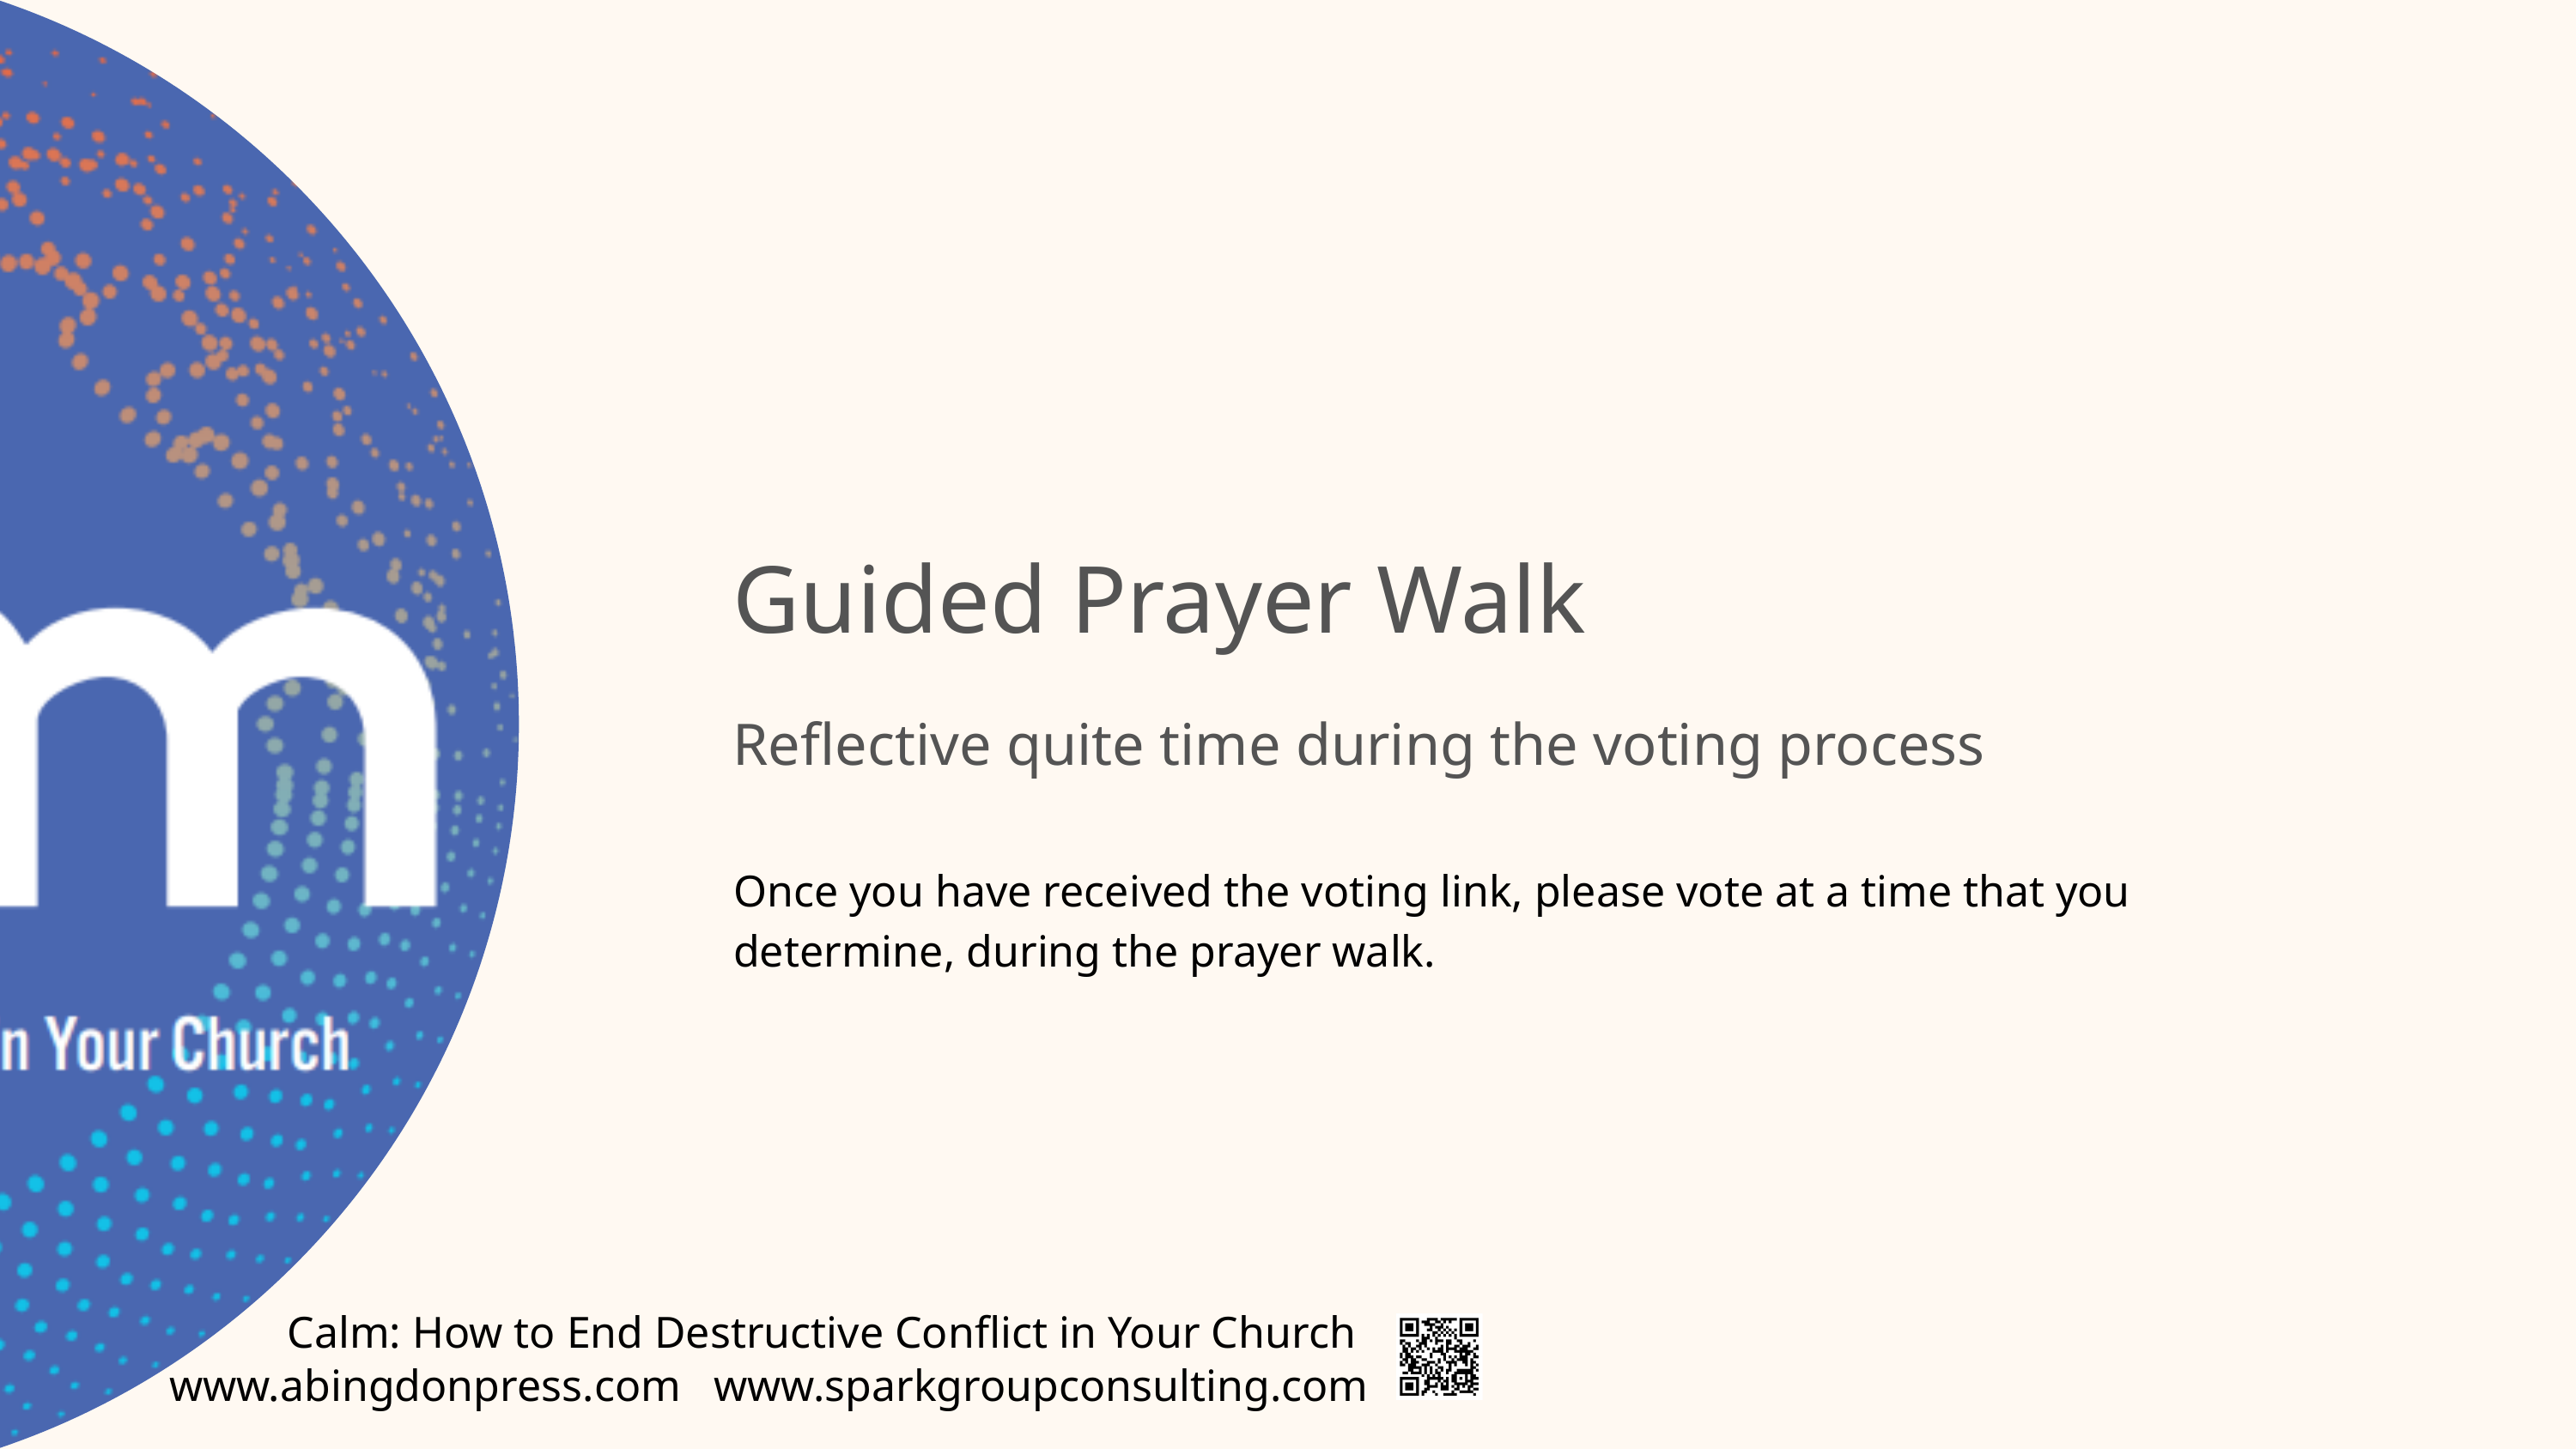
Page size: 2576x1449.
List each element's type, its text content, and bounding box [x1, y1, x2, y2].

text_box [0, 0, 519, 1449]
text_box Guided Prayer Walk [732, 522, 2042, 652]
text_box www.abingdonpress.com [524, 1357, 714, 1410]
text_box [1418, 1313, 1483, 1400]
text_box www.sparkgroupconsulting.com [714, 1357, 1418, 1410]
text_box Calm: How to End Destructive Conflict in Your Church [524, 1296, 1475, 1357]
text_box Reflective quite time during the voting process [732, 696, 2233, 777]
text_box Once you have received the voting link, please vote at a time that you determine, during the prayer walk. [733, 855, 2189, 976]
